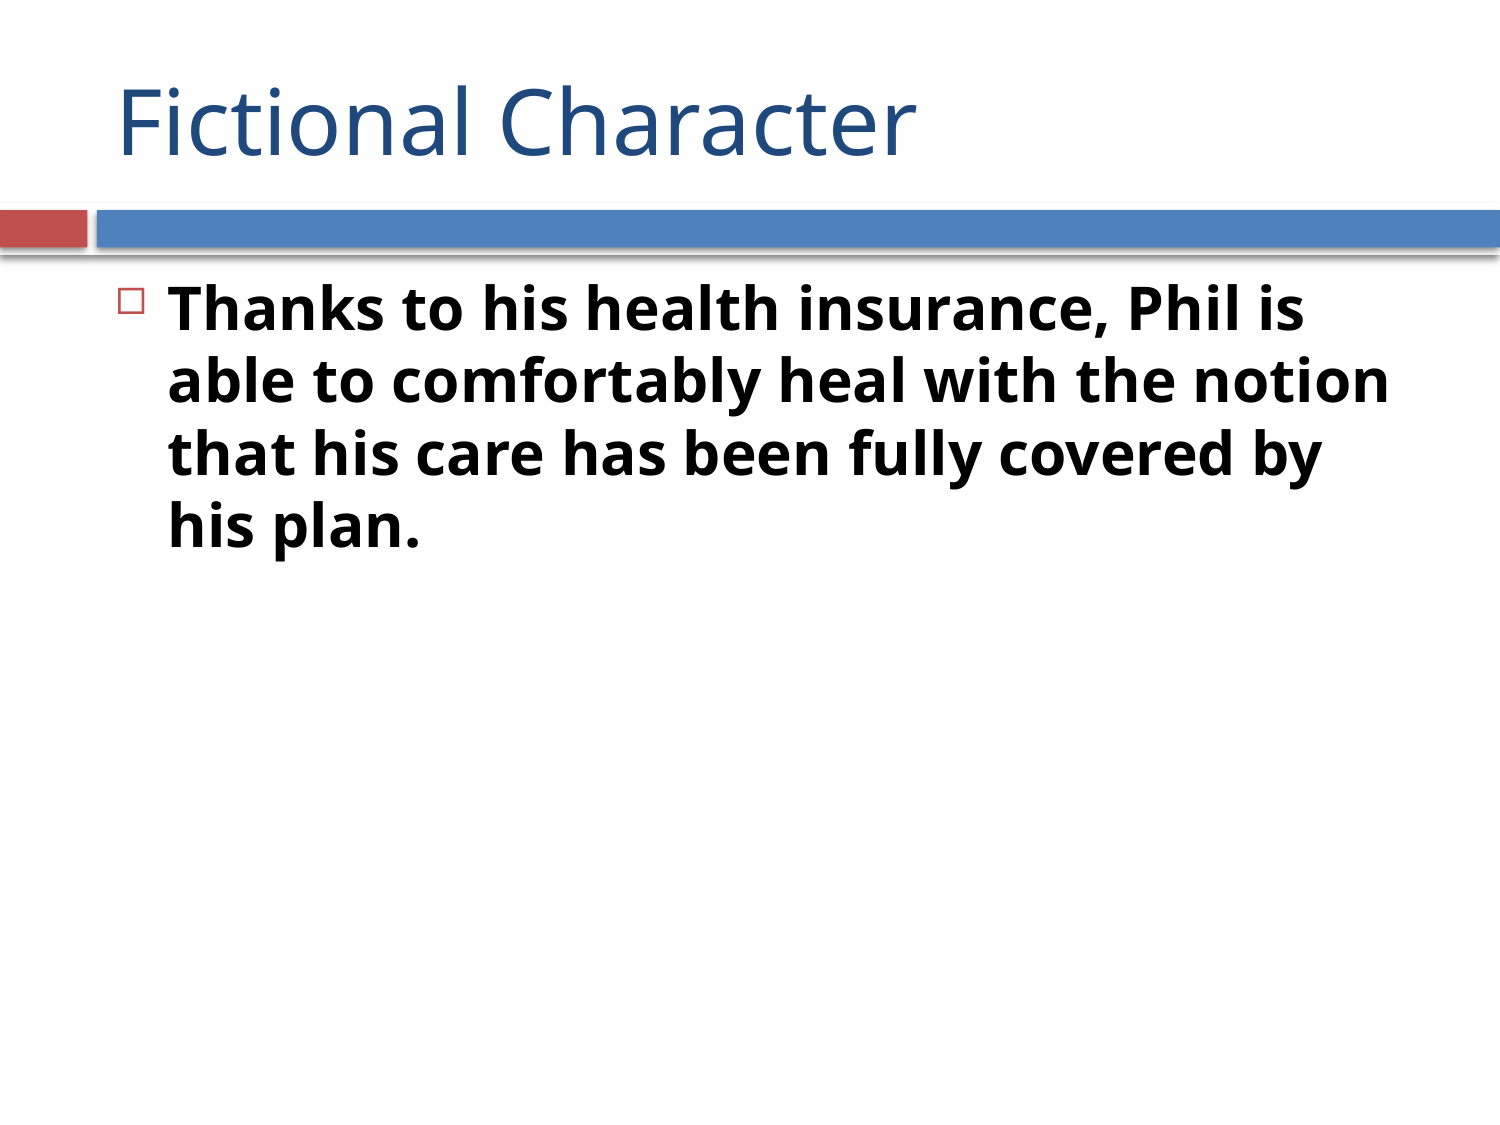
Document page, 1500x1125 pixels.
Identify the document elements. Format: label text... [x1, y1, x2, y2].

title Fictional Character [100, 37, 1438, 200]
list Thanks to his health insurance, Phil is able to comfortably heal with the notion that his care has been fully covered by his plan. [100, 262, 1438, 1000]
